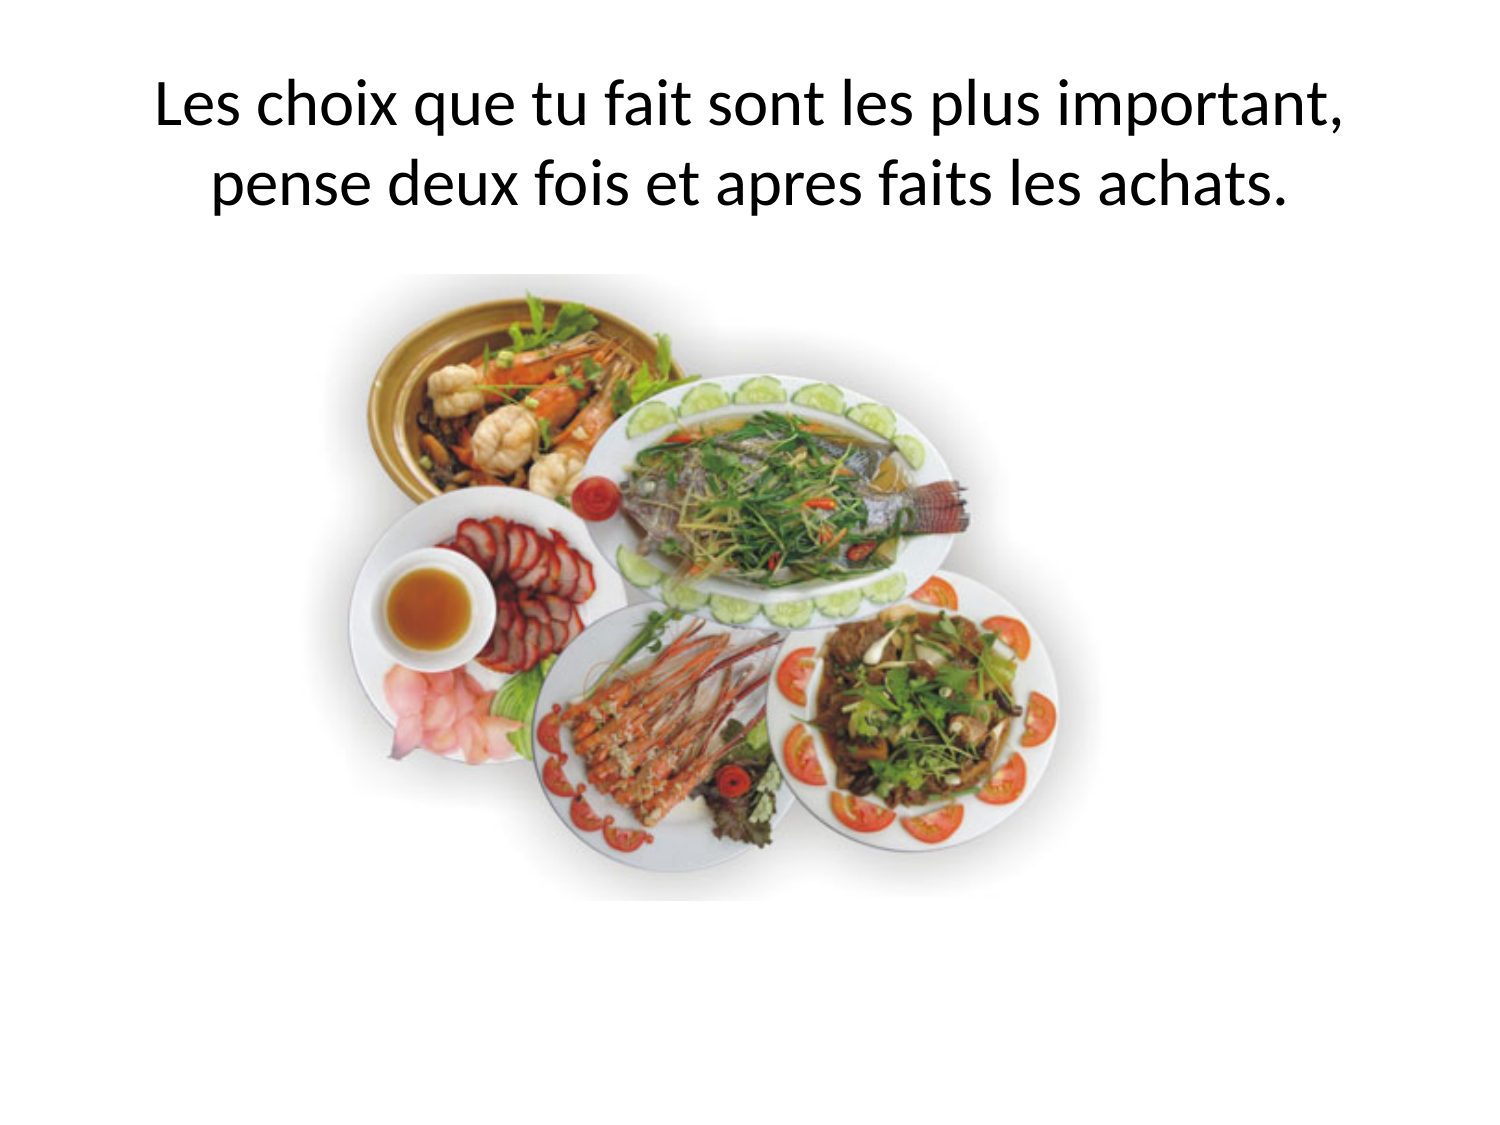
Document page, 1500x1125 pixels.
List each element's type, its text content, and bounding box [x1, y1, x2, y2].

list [287, 274, 1110, 901]
title Les choix que tu fait sont les plus important, pense deux fois et apres faits les achats. [75, 45, 1425, 233]
